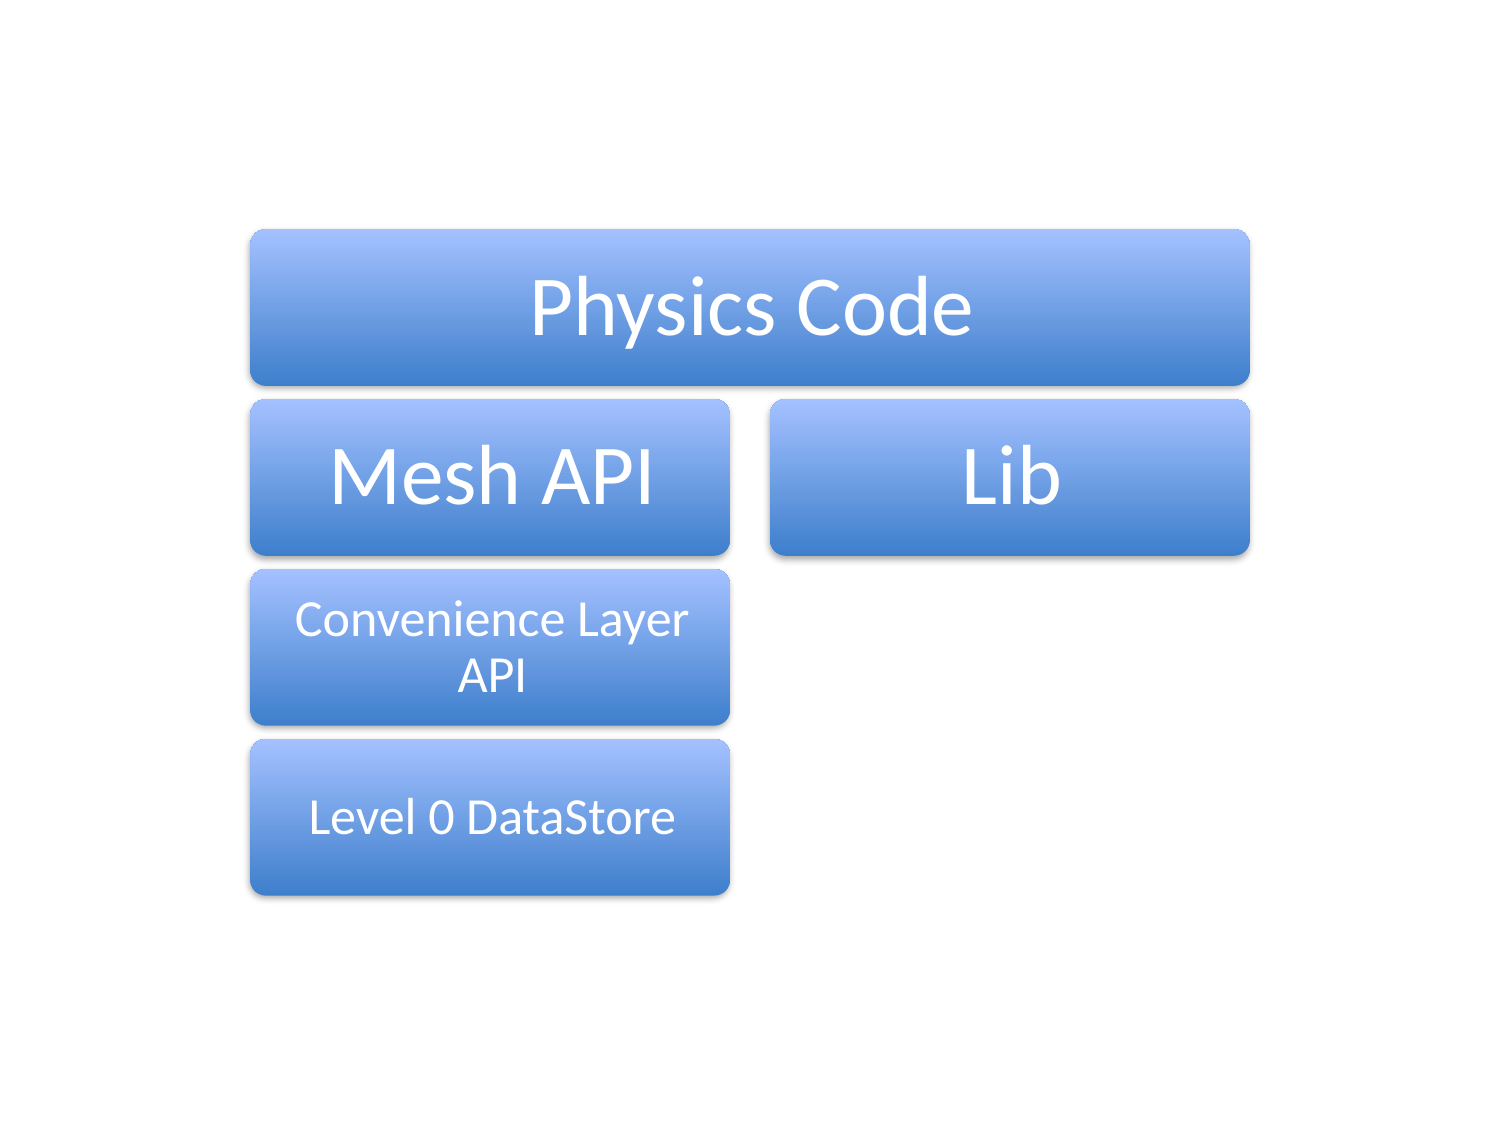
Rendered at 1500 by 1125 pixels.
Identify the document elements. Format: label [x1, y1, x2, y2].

text_box [249, 228, 1251, 897]
